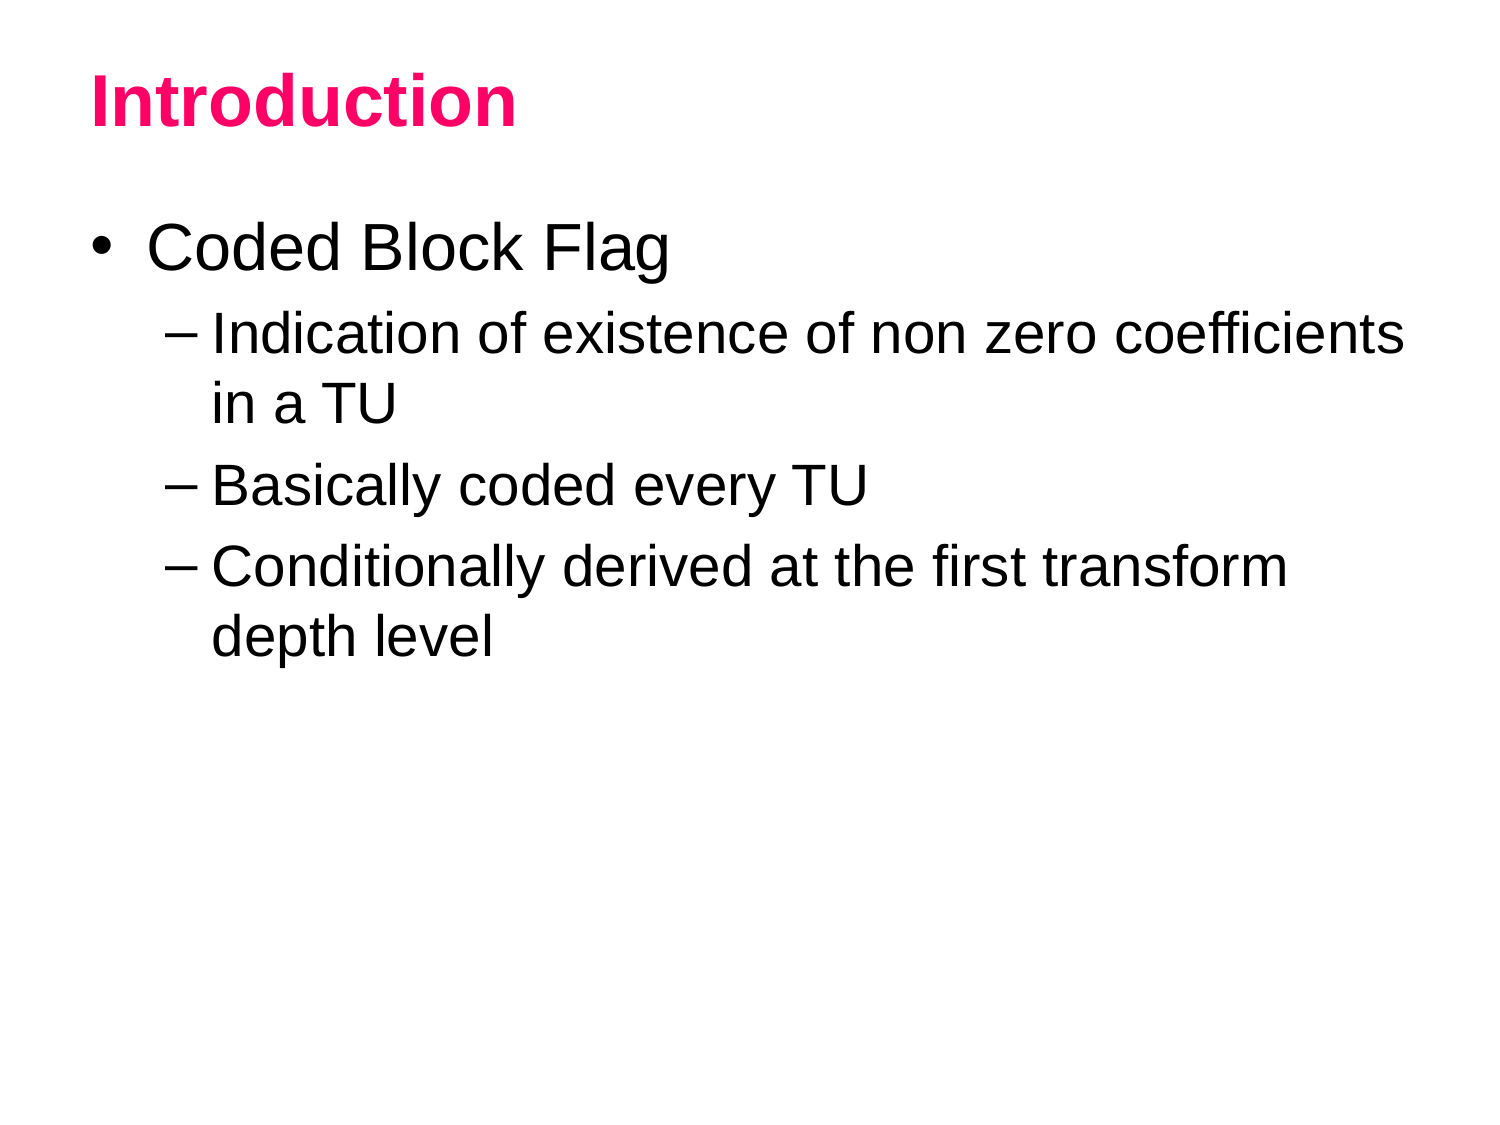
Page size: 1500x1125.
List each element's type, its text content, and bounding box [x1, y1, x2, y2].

list Coded Block Flag Indication of existence of non zero coefficients in a TU Basically coded every TU Conditionally derived at the first transform depth level [75, 196, 1424, 1083]
title Introduction [75, 45, 1425, 149]
